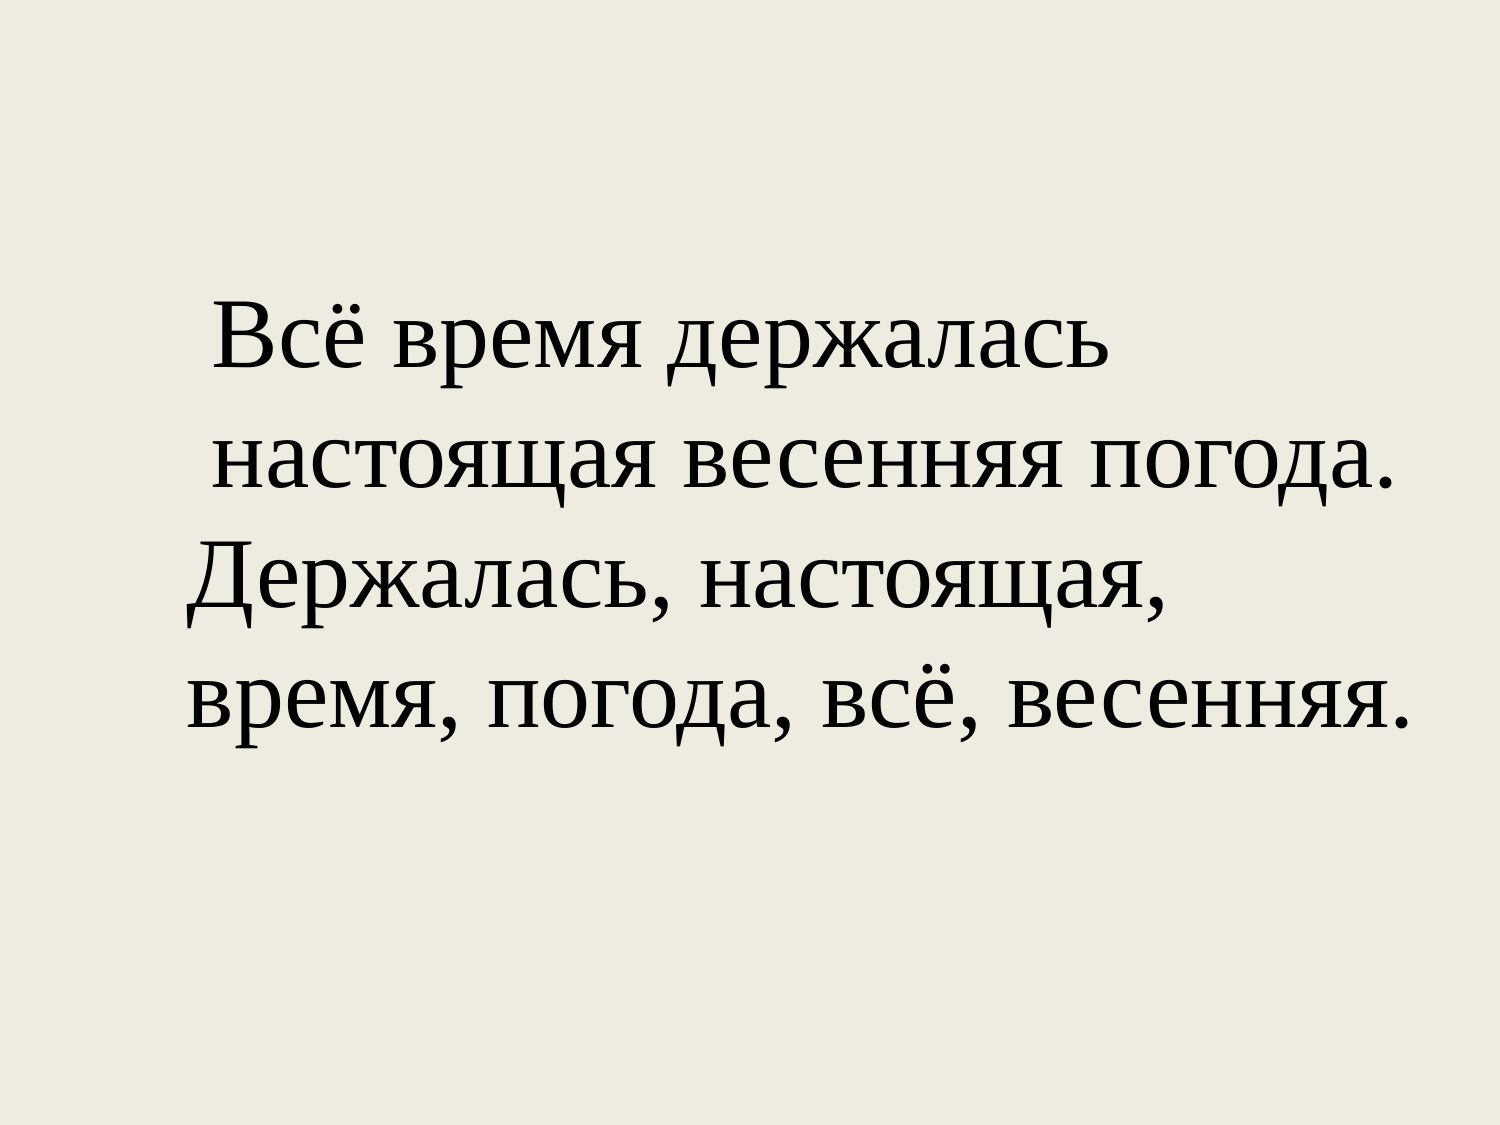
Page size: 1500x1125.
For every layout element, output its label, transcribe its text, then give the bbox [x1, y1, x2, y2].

text_box Всё время держалась настоящая весенняя погода. Держалась, настоящая, время, погода, всё, весенняя. [46, 260, 1465, 756]
